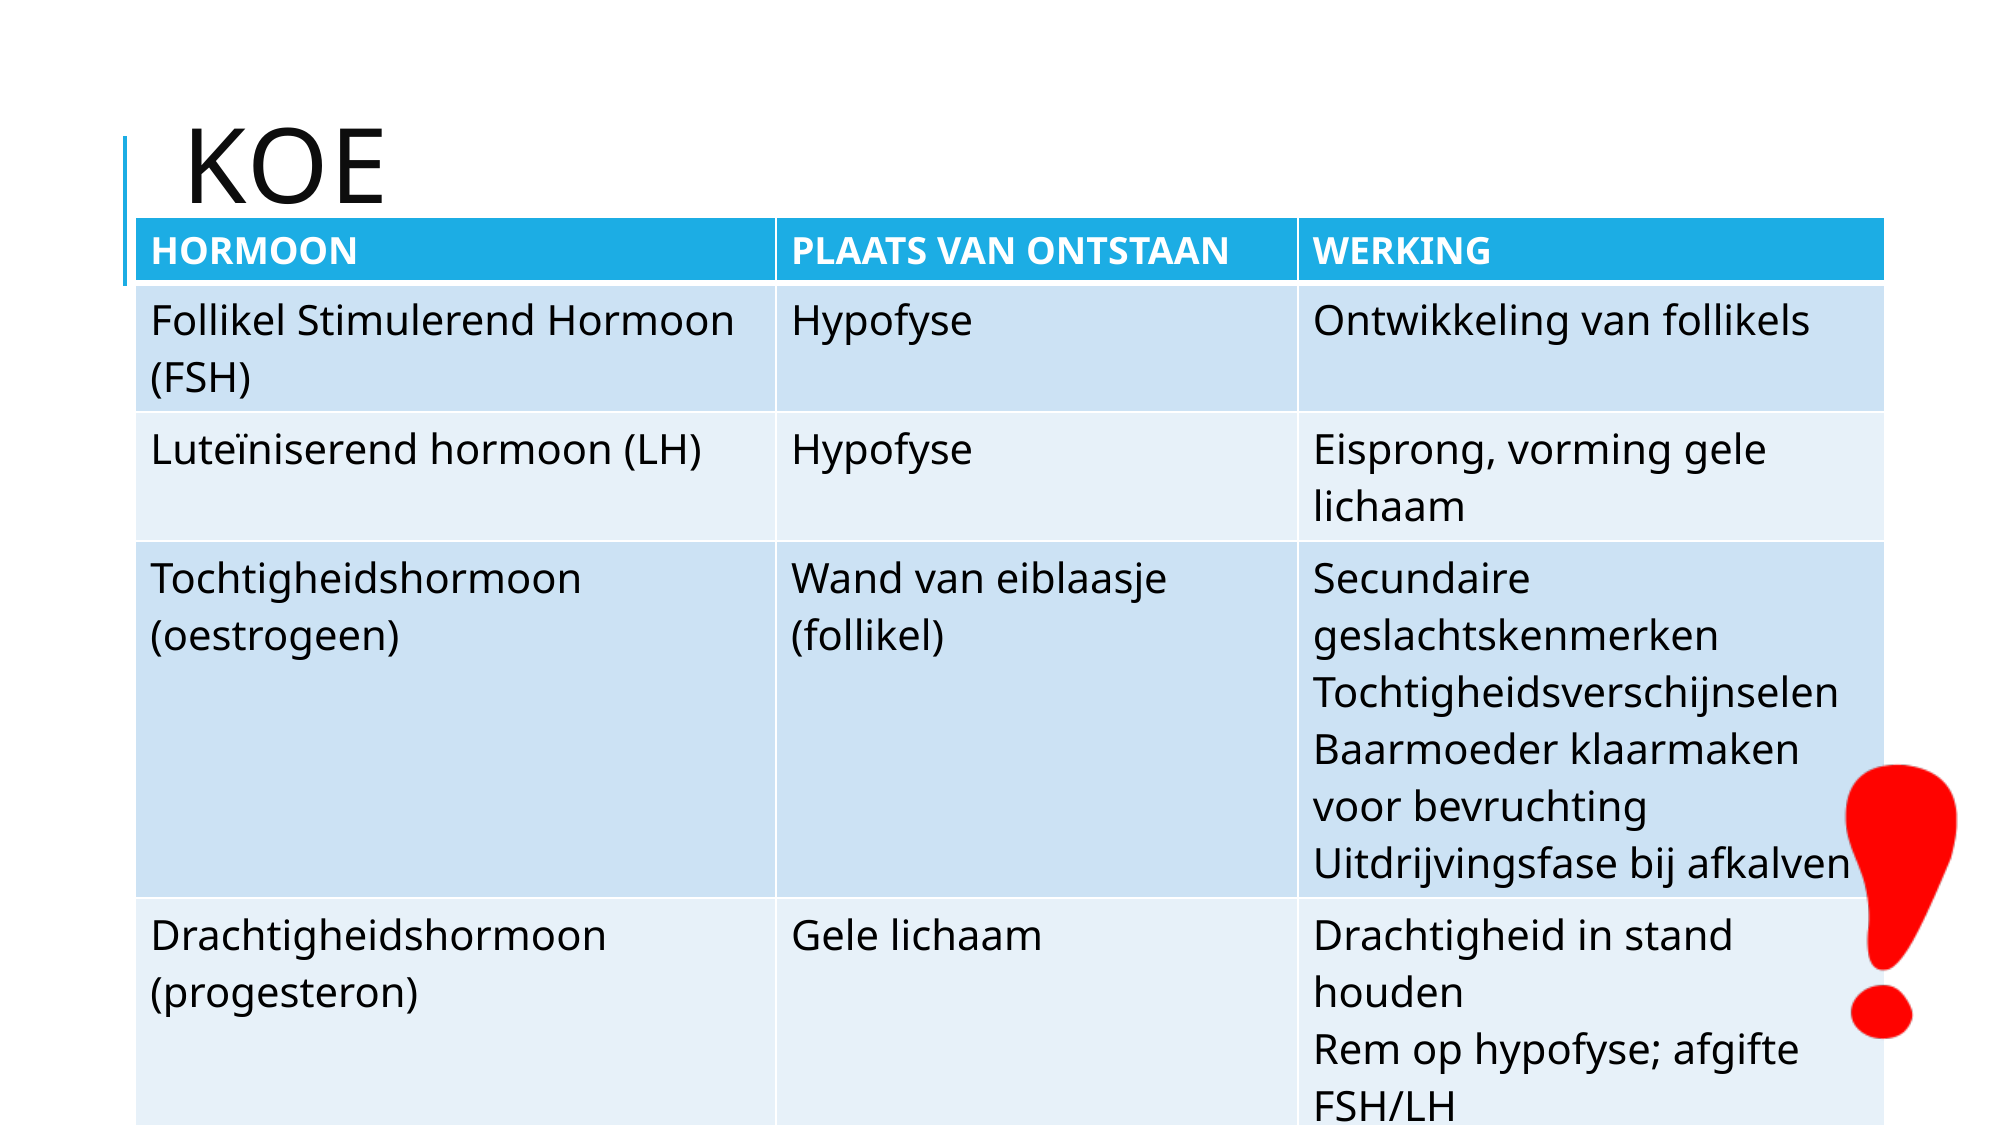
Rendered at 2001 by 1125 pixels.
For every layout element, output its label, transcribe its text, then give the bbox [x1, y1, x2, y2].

table_cell Eisprong, vorming gele lichaam [1299, 413, 1884, 540]
title KOe [168, 50, 1763, 216]
table_cell Ontwikkeling van follikels [1299, 286, 1884, 411]
table_cell Tochtigheidshormoon (oestrogeen) [136, 542, 775, 897]
table_cell Follikel Stimulerend Hormoon (FSH) [136, 286, 775, 411]
table_cell Hypofyse [777, 413, 1297, 540]
table_cell Drachtigheidshormoon (progesteron) [136, 899, 775, 1125]
table_cell Wand van eiblaasje (follikel) [777, 542, 1297, 897]
table_cell Gele lichaam [777, 899, 1297, 1125]
table_header PLAATS VAN ONTSTAAN [777, 218, 1297, 280]
table_cell Hypofyse [777, 286, 1297, 411]
picture [1762, 762, 2000, 1042]
table_cell Drachtigheid in stand houden Rem op hypofyse; afgifte FSH/LH [1299, 899, 1884, 1125]
table_header WERKING [1299, 218, 1884, 280]
table_cell Secundaire geslachtskenmerken Tochtigheidsverschijnselen Baarmoeder klaarmaken voor bevruchting Uitdrijvingsfase bij afkalven [1299, 542, 1884, 897]
table_cell Luteïniserend hormoon (LH) [136, 413, 775, 540]
table_header HORMOON [136, 218, 775, 280]
